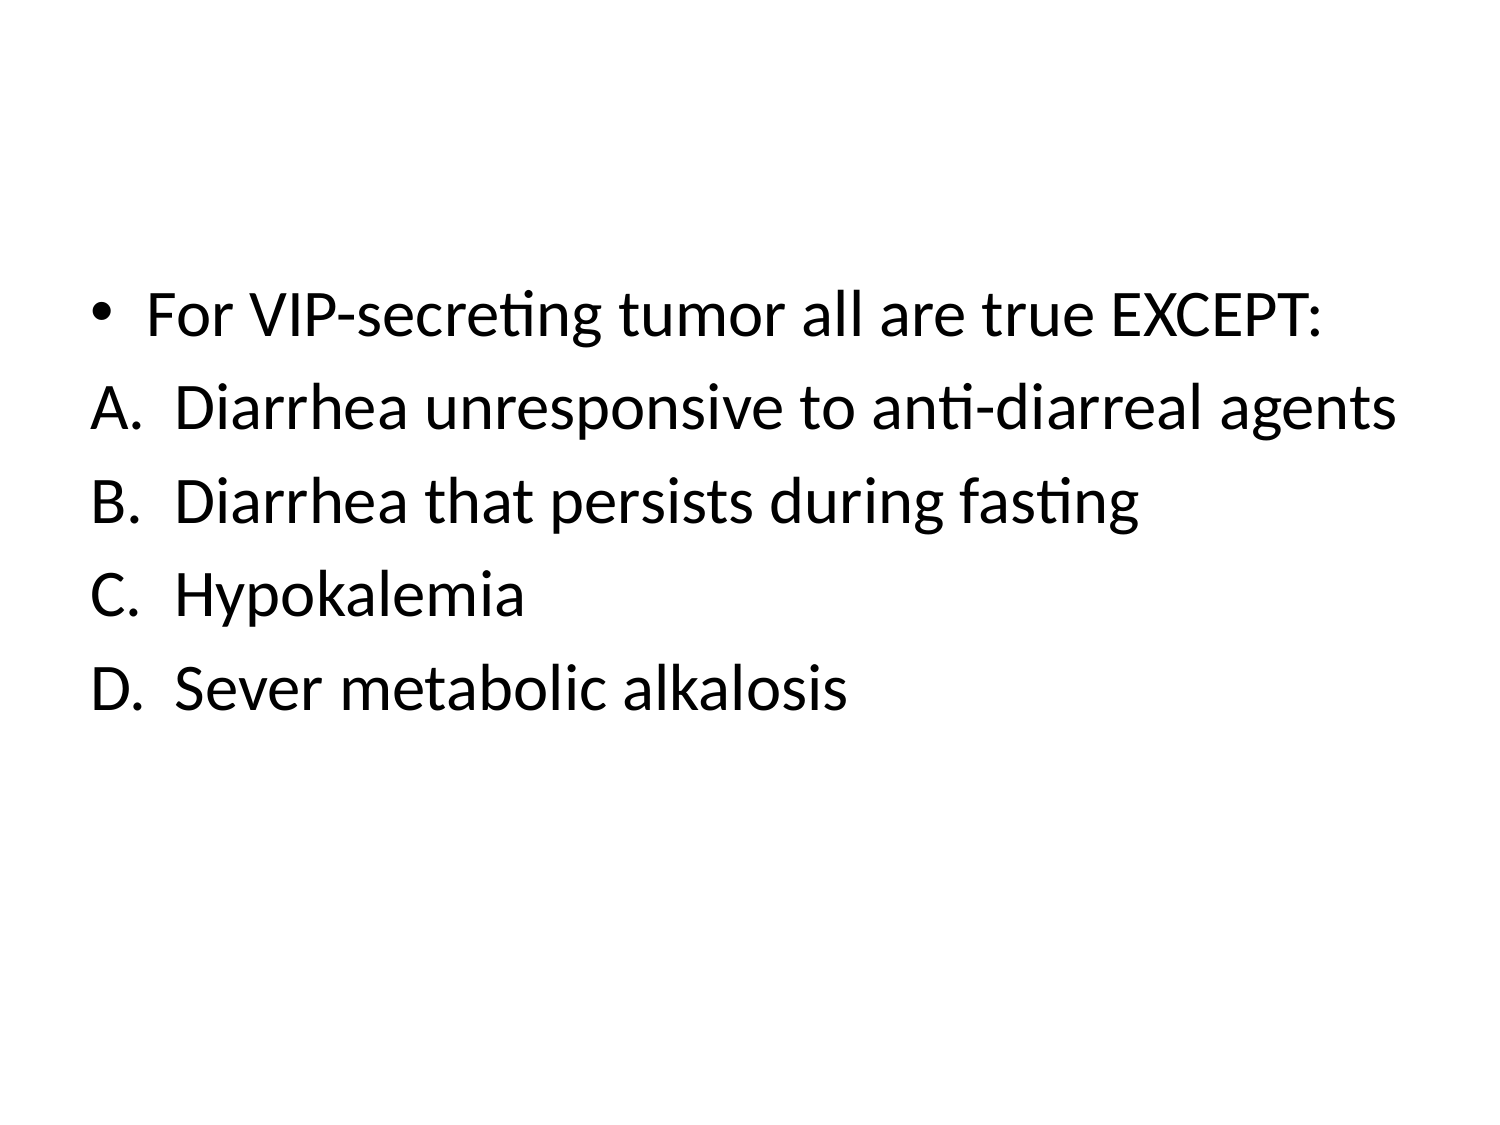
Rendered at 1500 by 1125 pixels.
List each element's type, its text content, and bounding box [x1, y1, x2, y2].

list For VIP-secreting tumor all are true EXCEPT: Diarrhea unresponsive to anti-diarreal agents Diarrhea that persists during fasting Hypokalemia Sever metabolic alkalosis [75, 262, 1425, 1005]
